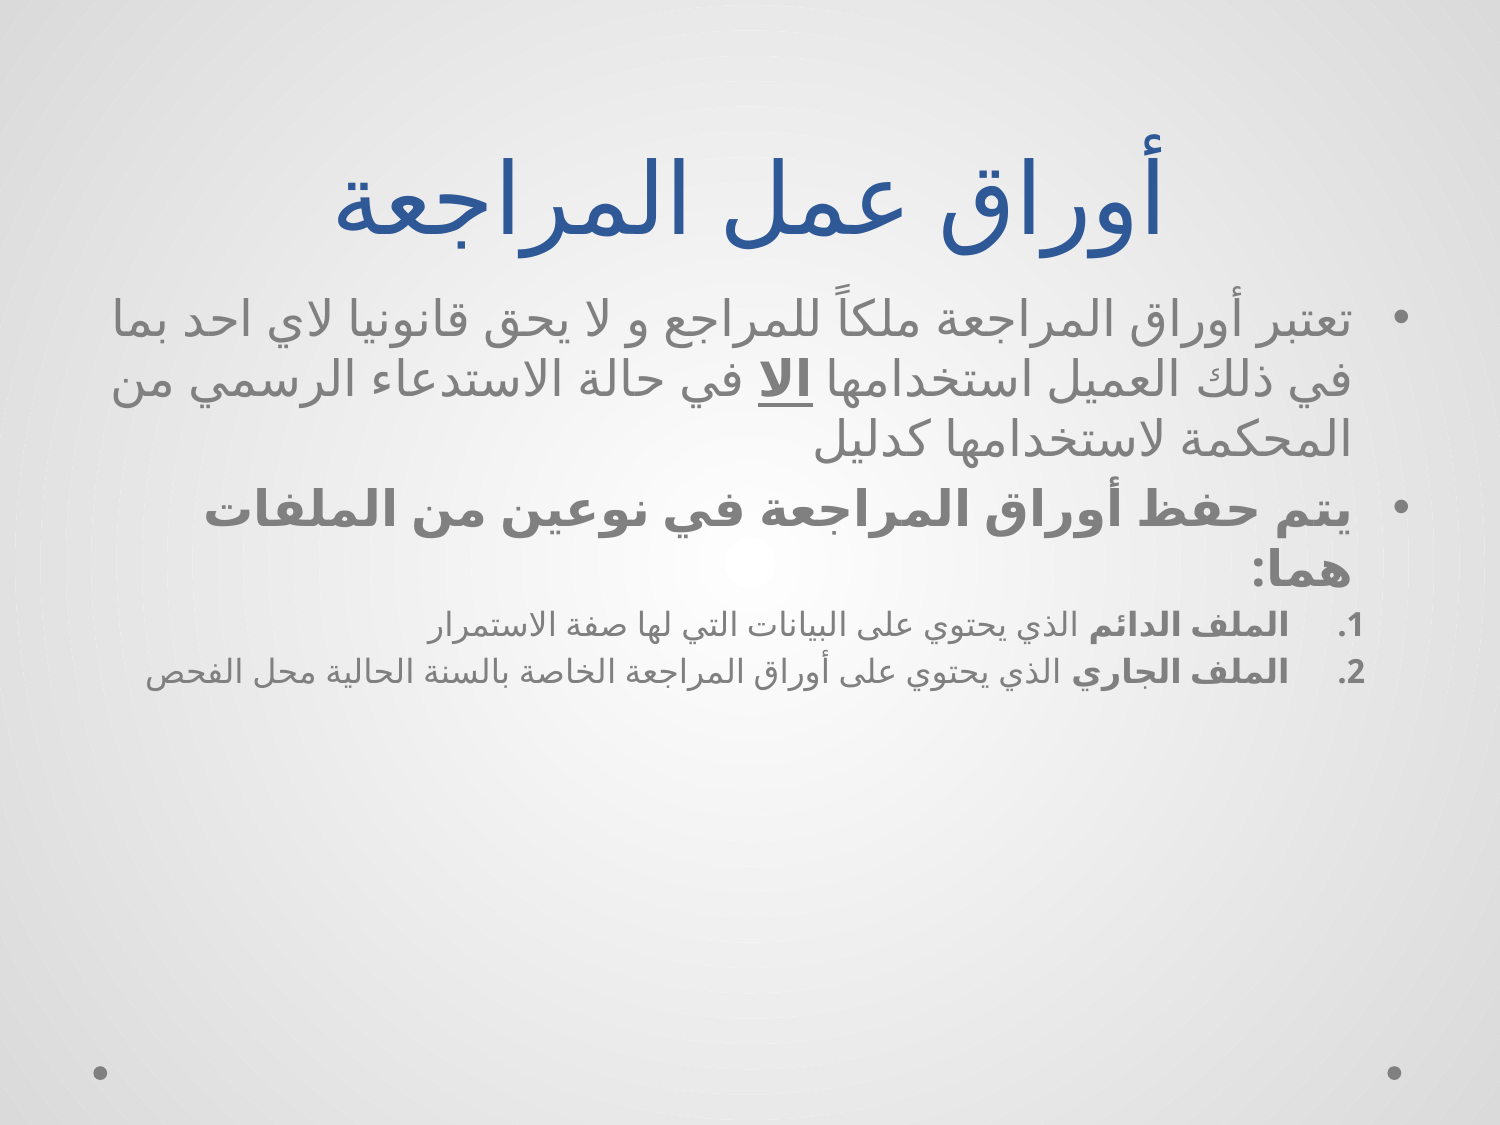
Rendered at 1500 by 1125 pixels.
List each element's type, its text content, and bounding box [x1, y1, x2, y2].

list تعتبر أوراق المراجعة ملكاً للمراجع و لا يحق قانونيا لاي احد بما في ذلك العميل استخدامها الا في حالة الاستدعاء الرسمي من المحكمة لاستخدامها كدليل يتم حفظ أوراق المراجعة في نوعين من الملفات هما: الملف الدائم الذي يحتوي على البيانات التي لها صفة الاستمرار الملف الجاري الذي يحتوي على أوراق المراجعة الخاصة بالسنة الحالية محل الفحص [75, 278, 1425, 1005]
title أوراق عمل المراجعة [75, 0, 1425, 263]
